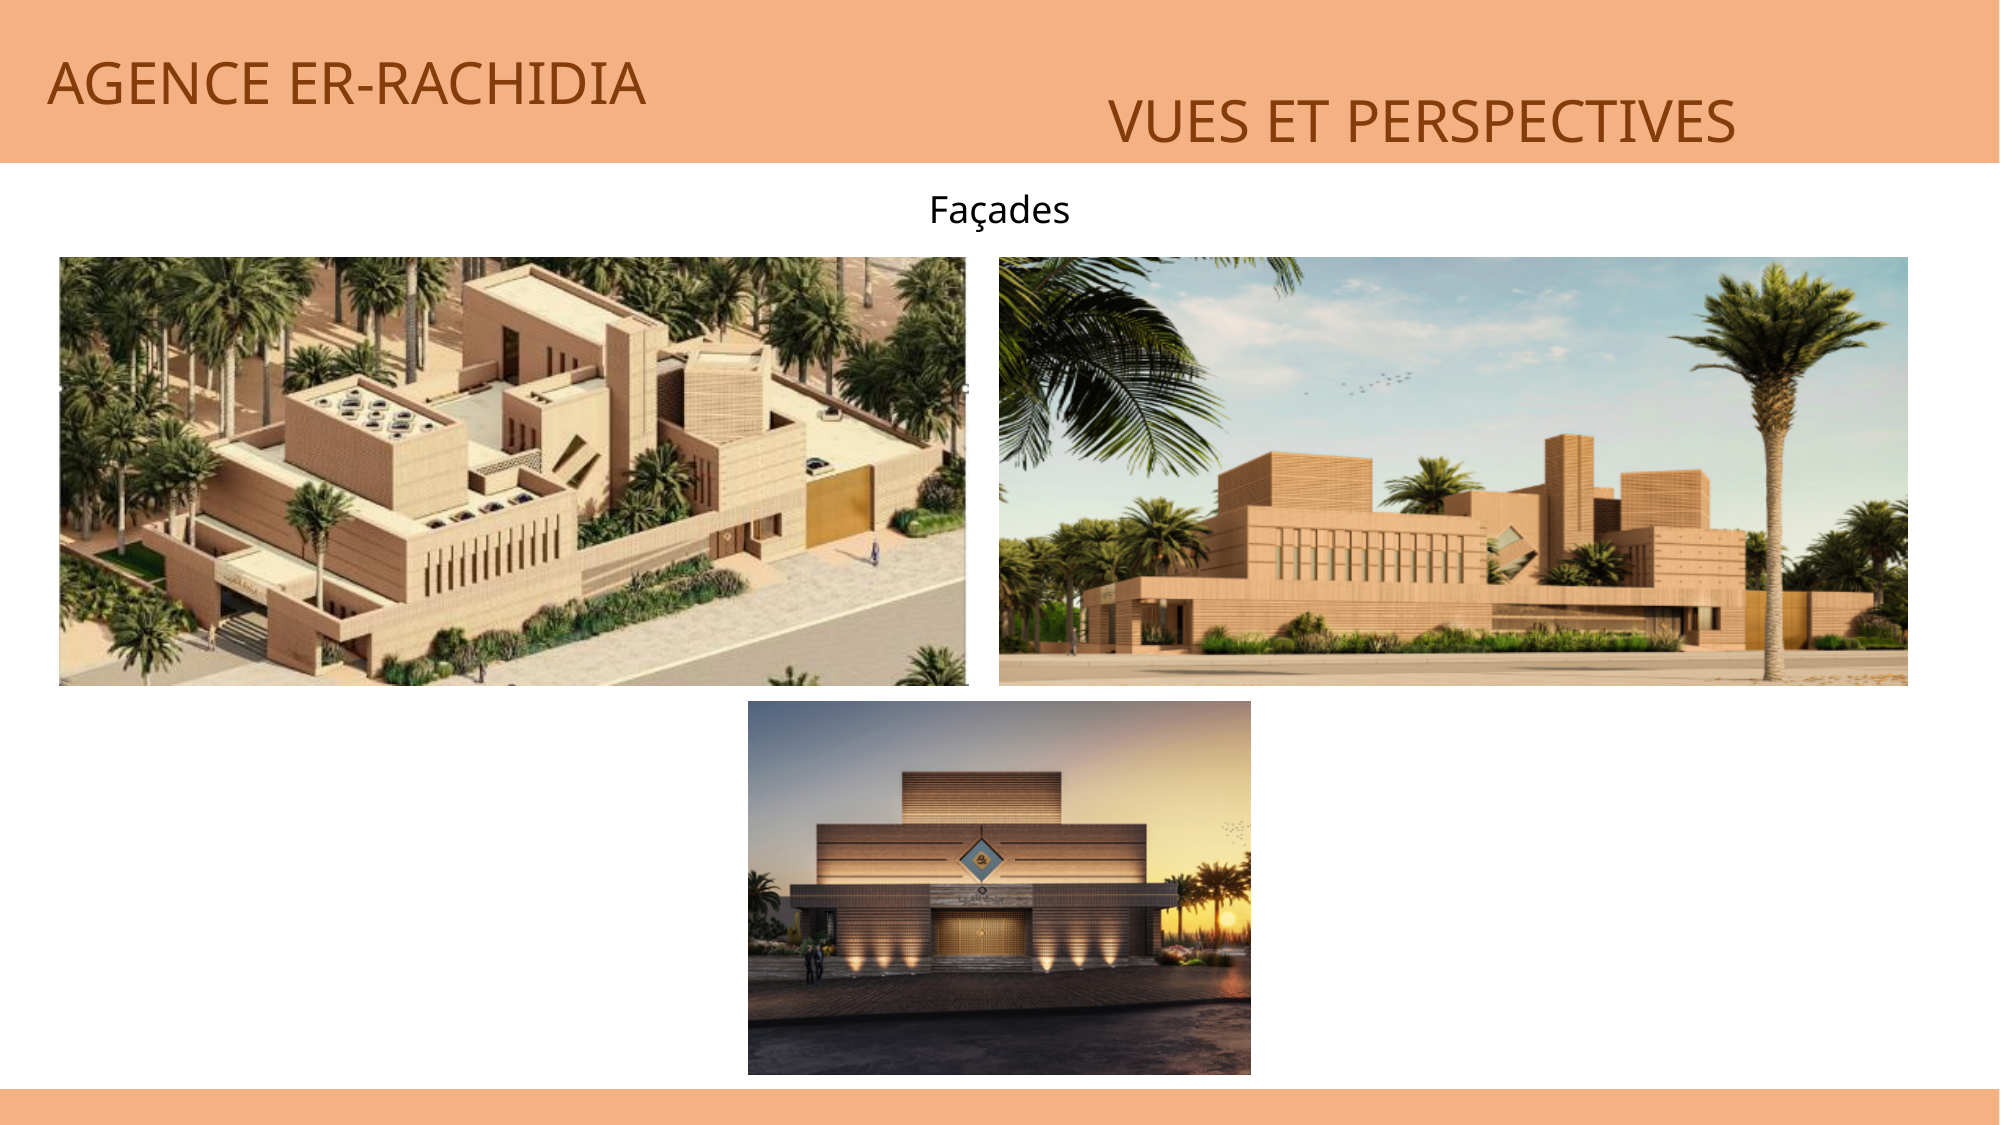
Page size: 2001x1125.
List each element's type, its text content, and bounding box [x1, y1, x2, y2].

picture [747, 701, 1251, 1075]
text_box [0, 1088, 2000, 1125]
text_box VUES ET PERSPECTIVES [1093, 77, 2000, 162]
picture [59, 257, 969, 686]
text_box AGENCE ER-RACHIDIA [33, 38, 824, 124]
text_box Façades [914, 179, 1142, 239]
picture [999, 257, 1908, 686]
text_box [0, 0, 2000, 164]
